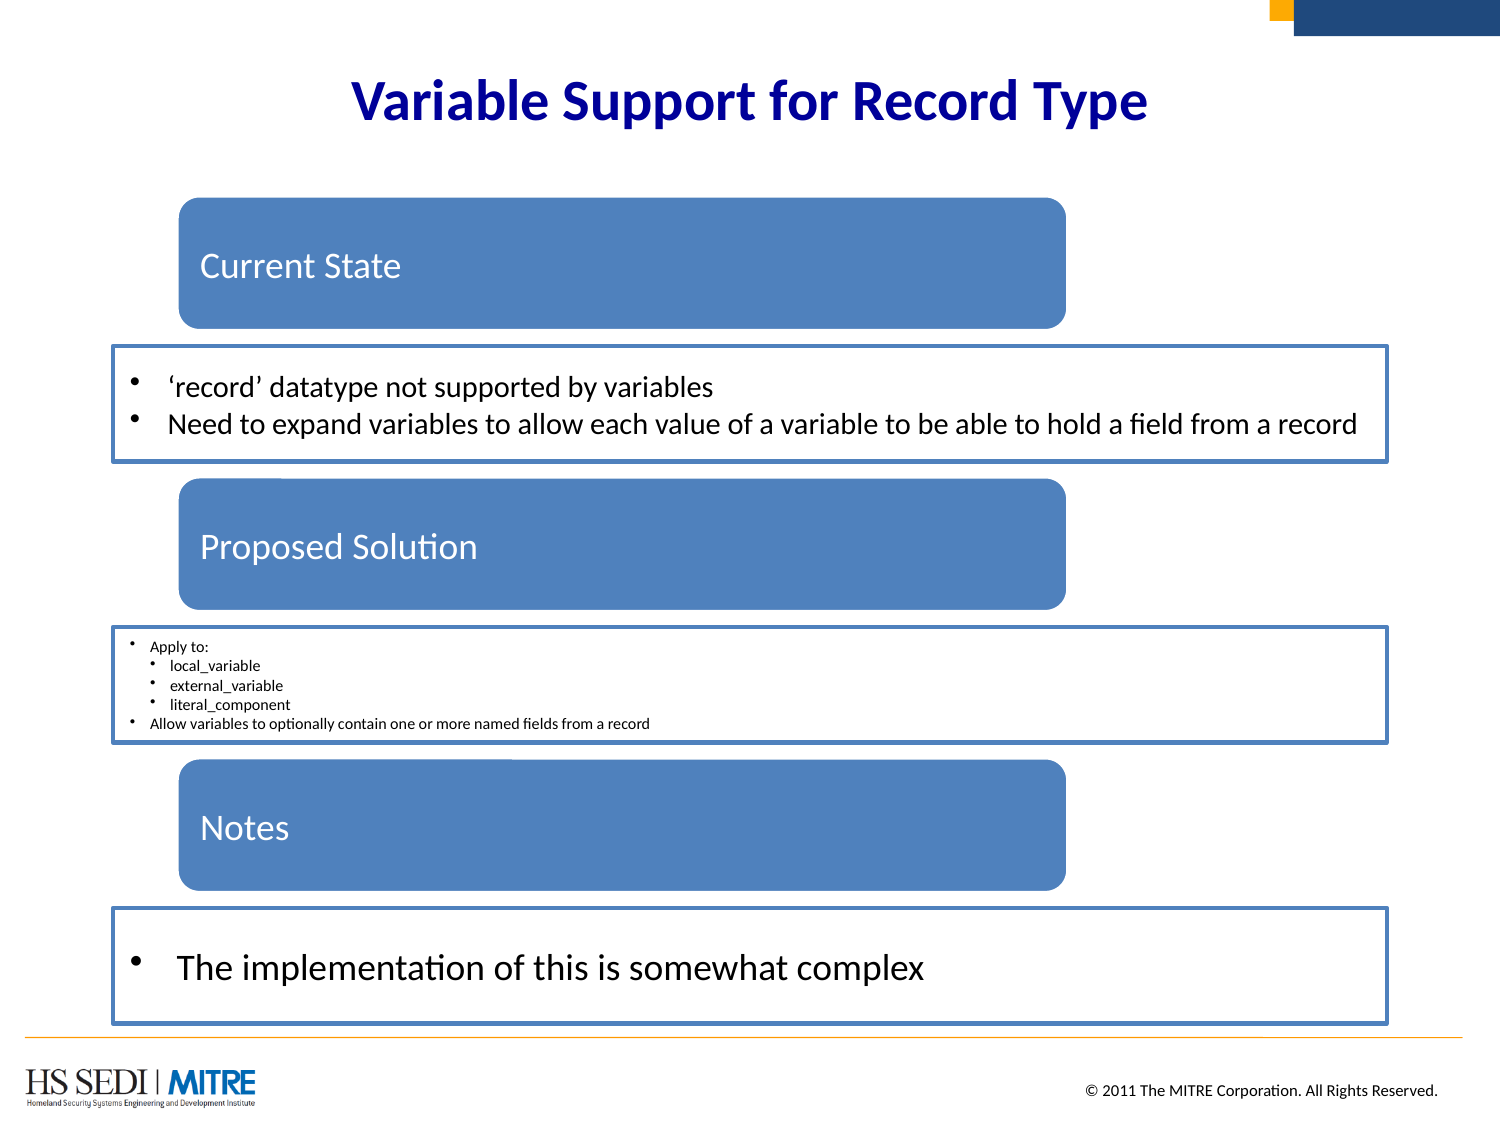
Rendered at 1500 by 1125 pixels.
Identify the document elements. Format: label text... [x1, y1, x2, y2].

picture [20, 1058, 271, 1122]
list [112, 180, 1387, 1024]
title Variable Support for Record Type [43, 62, 1457, 151]
